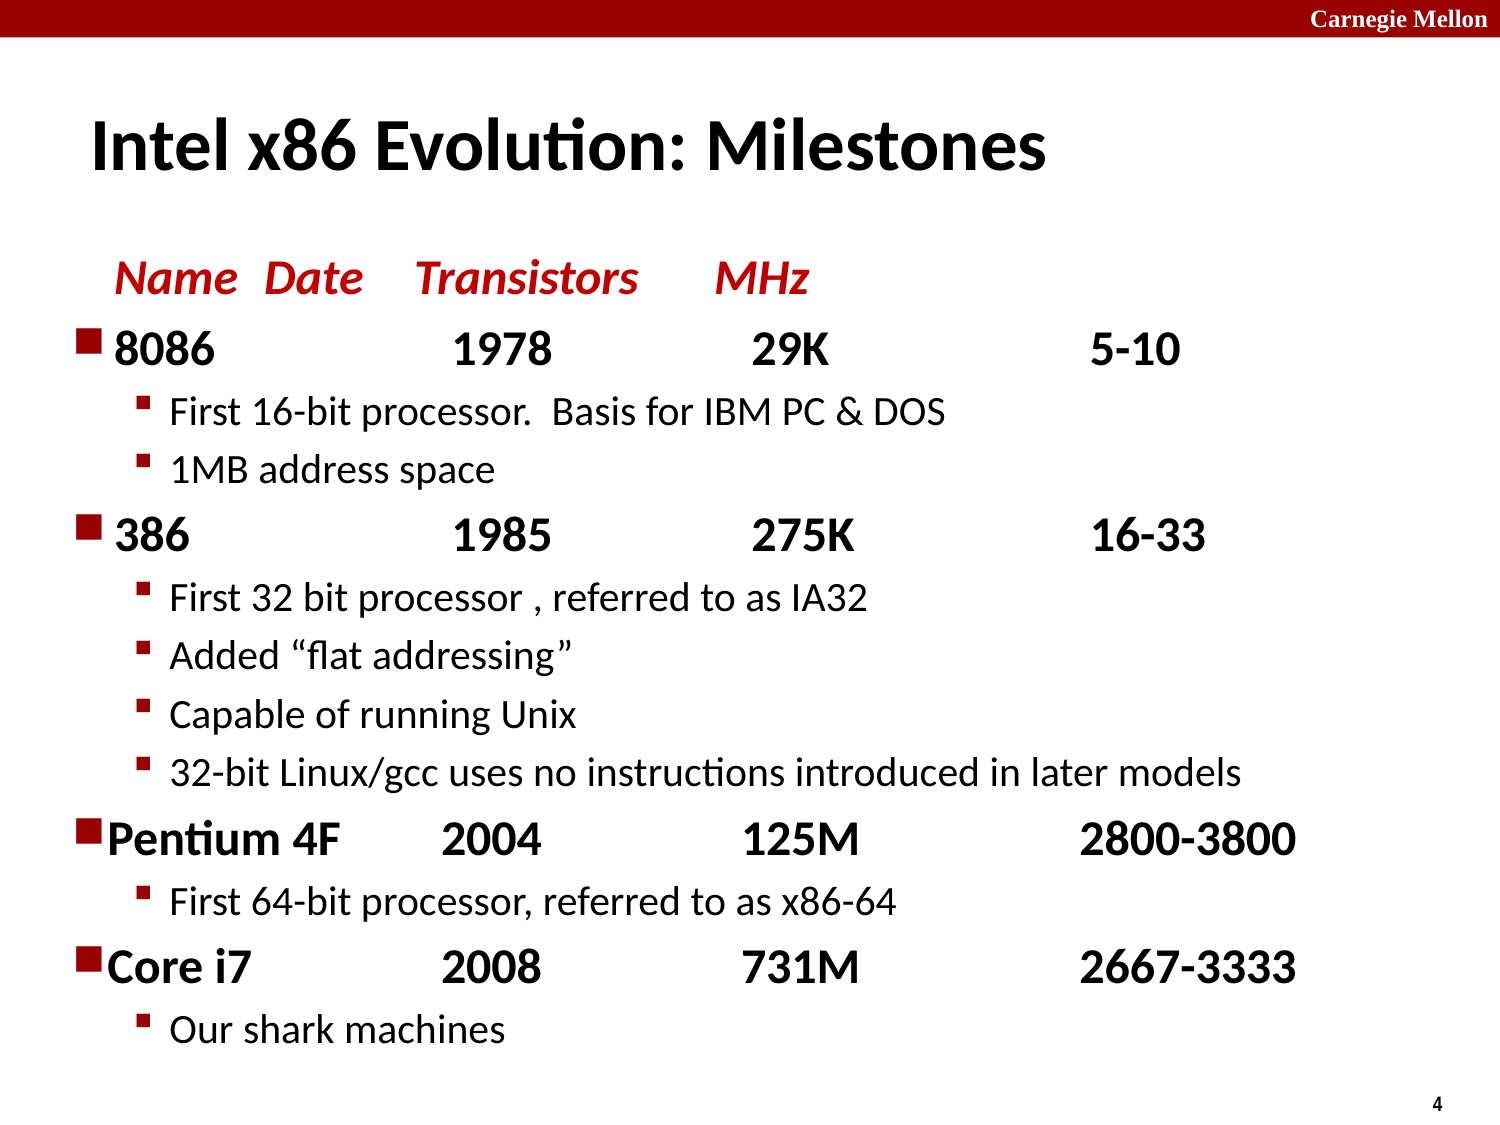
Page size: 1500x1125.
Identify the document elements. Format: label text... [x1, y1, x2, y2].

title Intel x86 Evolution: Milestones [74, 93, 1426, 188]
list Name Date Transistors MHz 8086 1978 29K 5-10 First 16-bit processor. Basis for IBM PC & DOS 1MB address space 386 1985 275K 16-33 First 32 bit processor , referred to as IA32 Added “flat addressing” Capable of running Unix 32-bit Linux/gcc uses no instructions introduced in later models Pentium 4F 2004 125M 2800-3800 First 64-bit processor, referred to as x86-64 Core i7 2008 731M 2667-3333 Our shark machines [62, 237, 1363, 1076]
